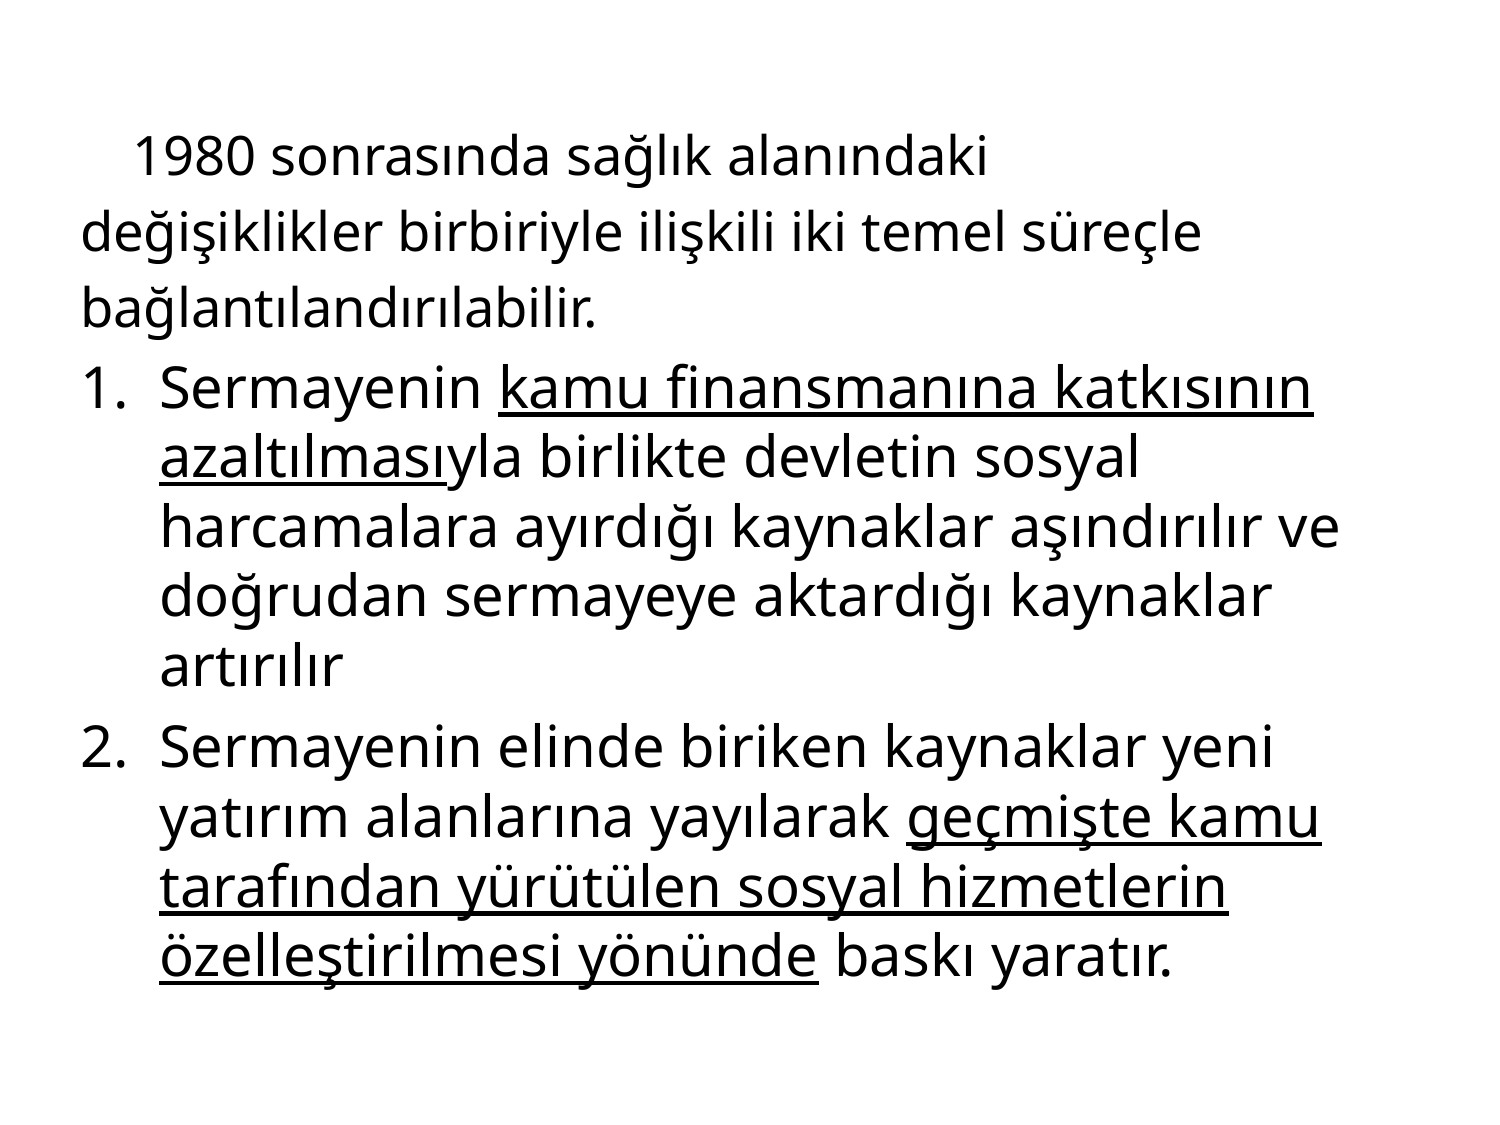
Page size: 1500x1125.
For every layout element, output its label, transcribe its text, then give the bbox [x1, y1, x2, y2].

list 1980 sonrasında sağlık alanındaki değişiklikler birbiriyle ilişkili iki temel süreçle bağlantılandırılabilir. Sermayenin kamu finansmanına katkısının azaltılmasıyla birlikte devletin sosyal harcamalara ayırdığı kaynaklar aşındırılır ve doğrudan sermayeye aktardığı kaynaklar artırılır Sermayenin elinde biriken kaynaklar yeni yatırım alanlarına yayılarak geçmişte kamu tarafından yürütülen sosyal hizmetlerin özelleştirilmesi yönünde baskı yaratır. [64, 113, 1415, 1005]
